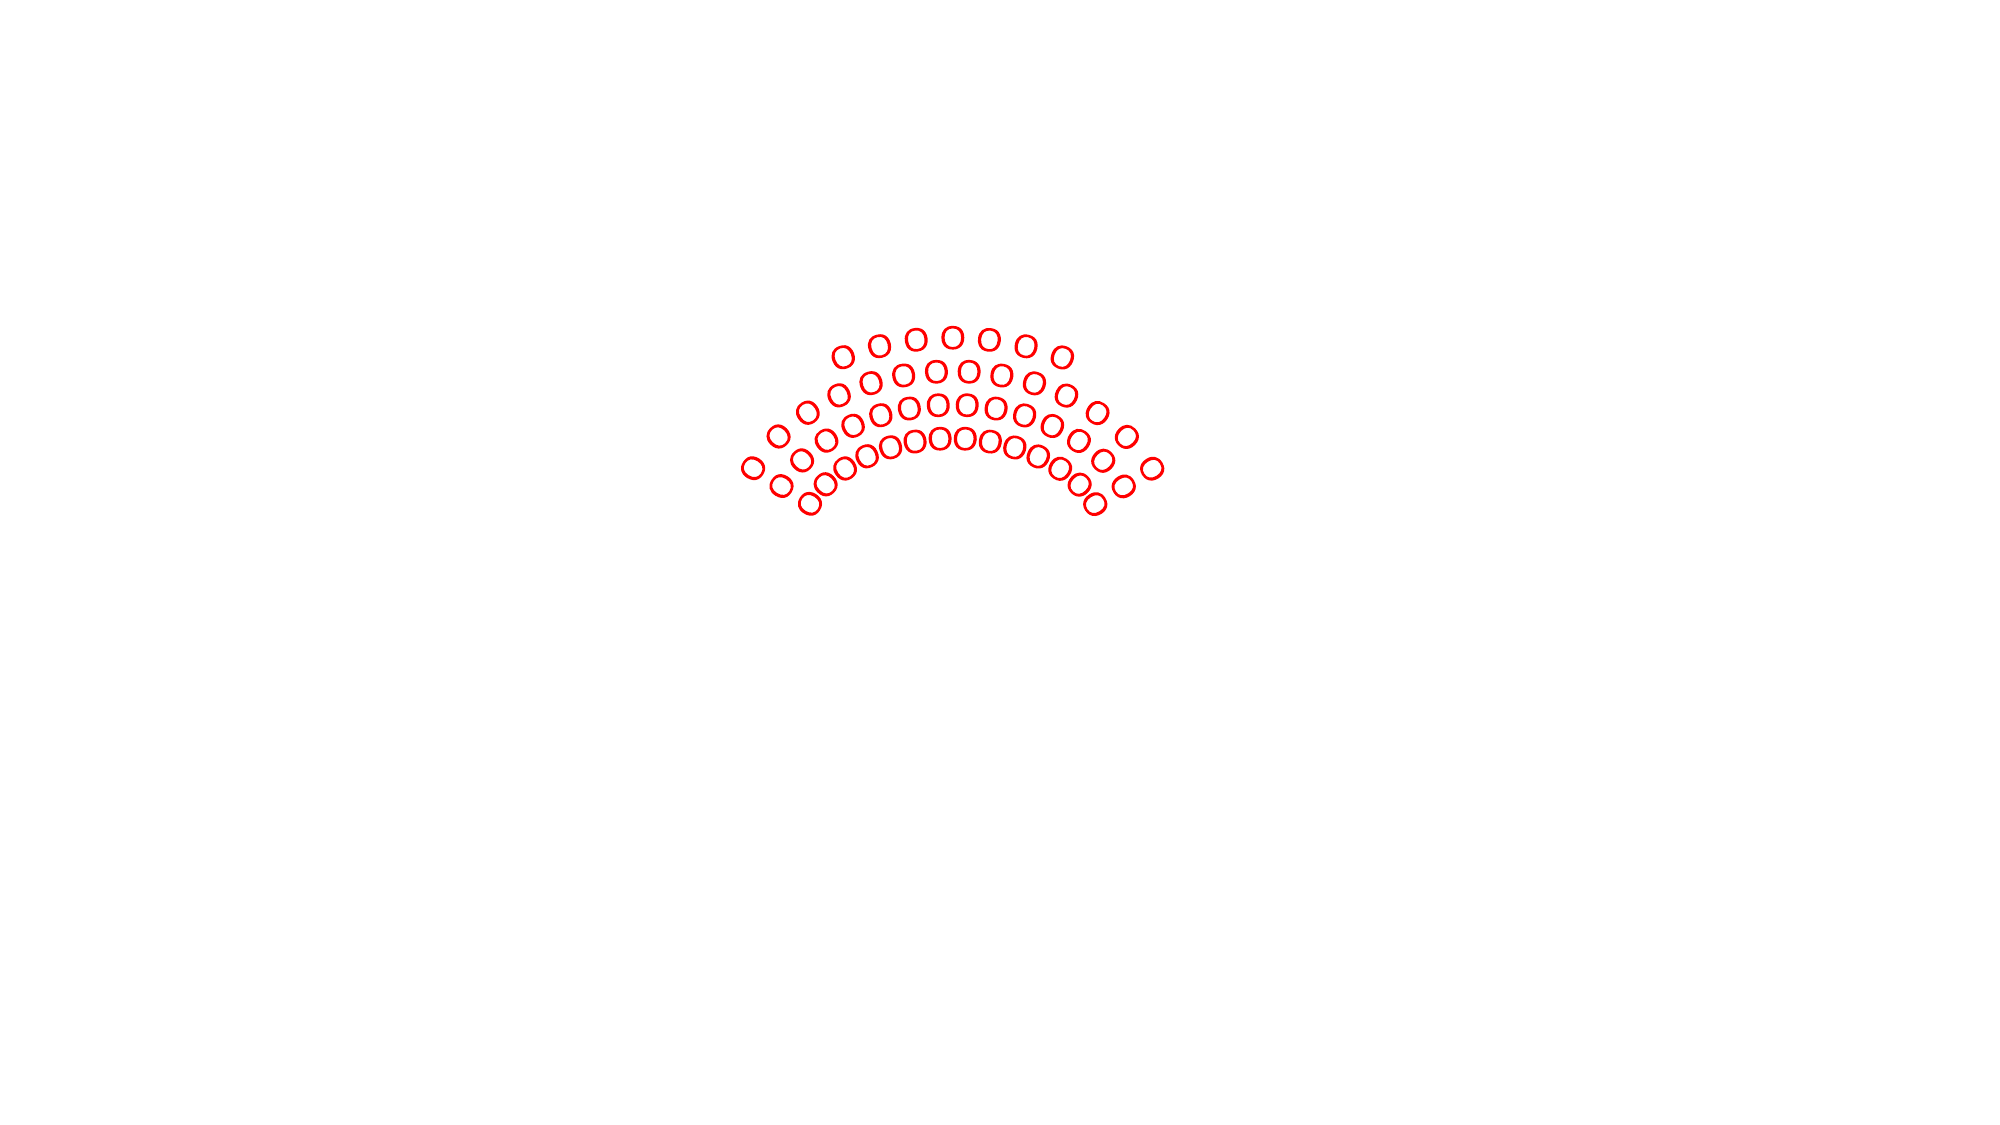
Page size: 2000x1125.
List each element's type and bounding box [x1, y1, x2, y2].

text_box [795, 437, 1110, 659]
